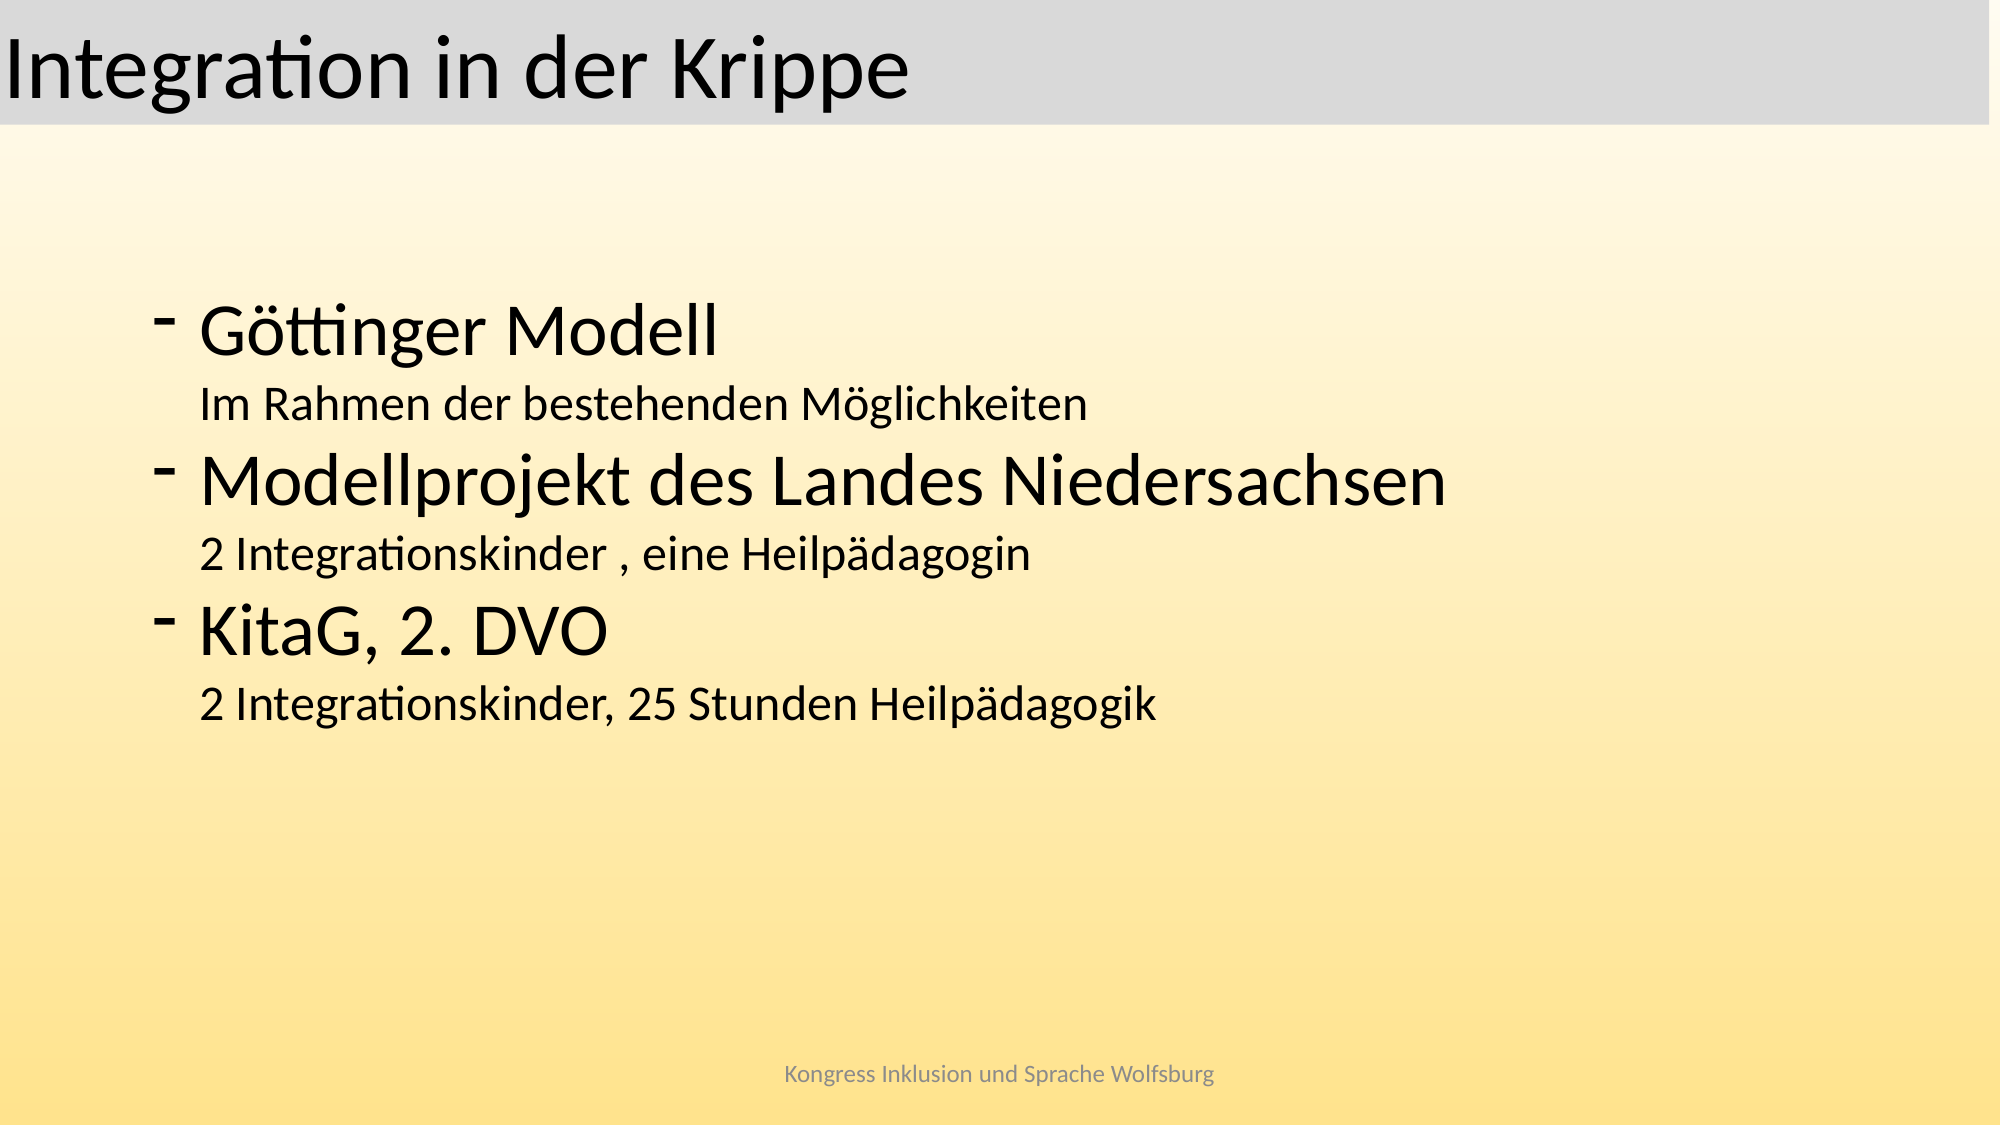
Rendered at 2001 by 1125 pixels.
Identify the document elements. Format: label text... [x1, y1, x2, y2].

footer Kongress Inklusion und Sprache Wolfsburg [137, 1042, 1863, 1103]
text_box Integration in der Krippe [0, 0, 1990, 125]
text_box Göttinger Modell Im Rahmen der bestehenden Möglichkeiten Modellprojekt des Landes Niedersachsen 2 Integrationskinder , eine Heilpädagogin KitaG, 2. DVO 2 Integrationskinder, 25 Stunden Heilpädagogik [137, 272, 1873, 738]
